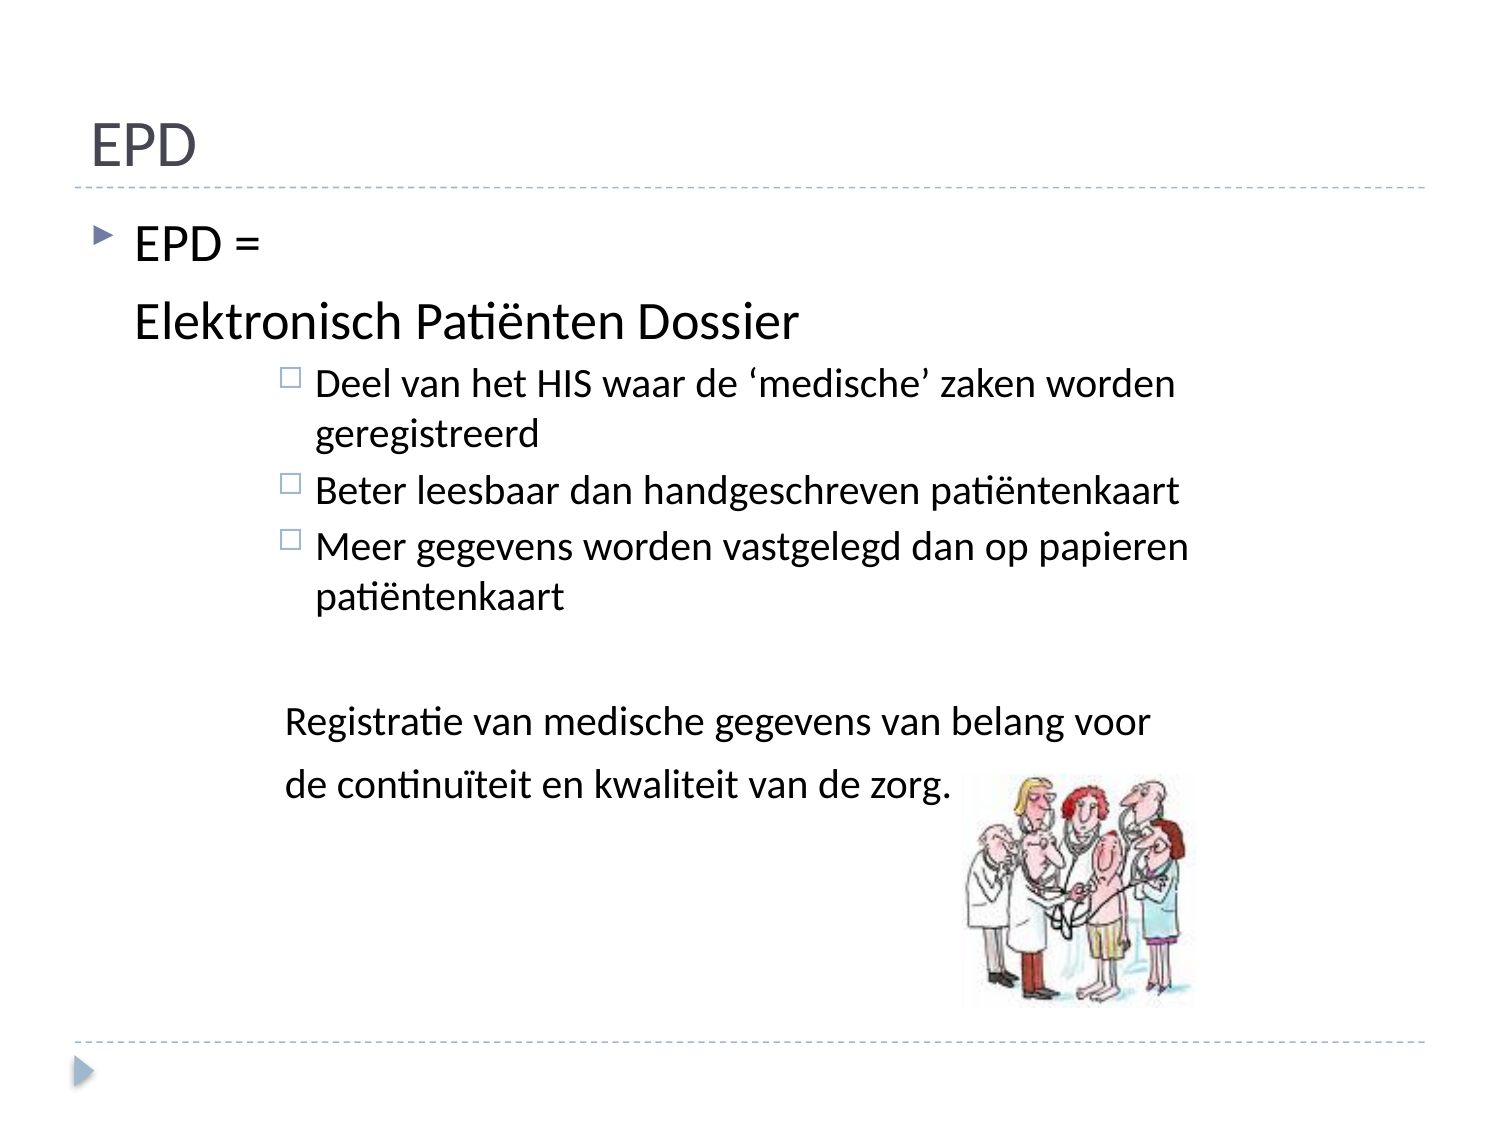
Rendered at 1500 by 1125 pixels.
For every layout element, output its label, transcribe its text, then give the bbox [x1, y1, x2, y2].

list EPD = Elektronisch Patiënten Dossier Deel van het HIS waar de ‘medische’ zaken worden geregistreerd Beter leesbaar dan handgeschreven patiëntenkaart Meer gegevens worden vastgelegd dan op papieren patiëntenkaart Registratie van medische gegevens van belang voor de continuïteit en kwaliteit van de zorg. [74, 199, 1426, 1011]
picture [962, 774, 1197, 1008]
title EPD [74, 24, 1426, 188]
